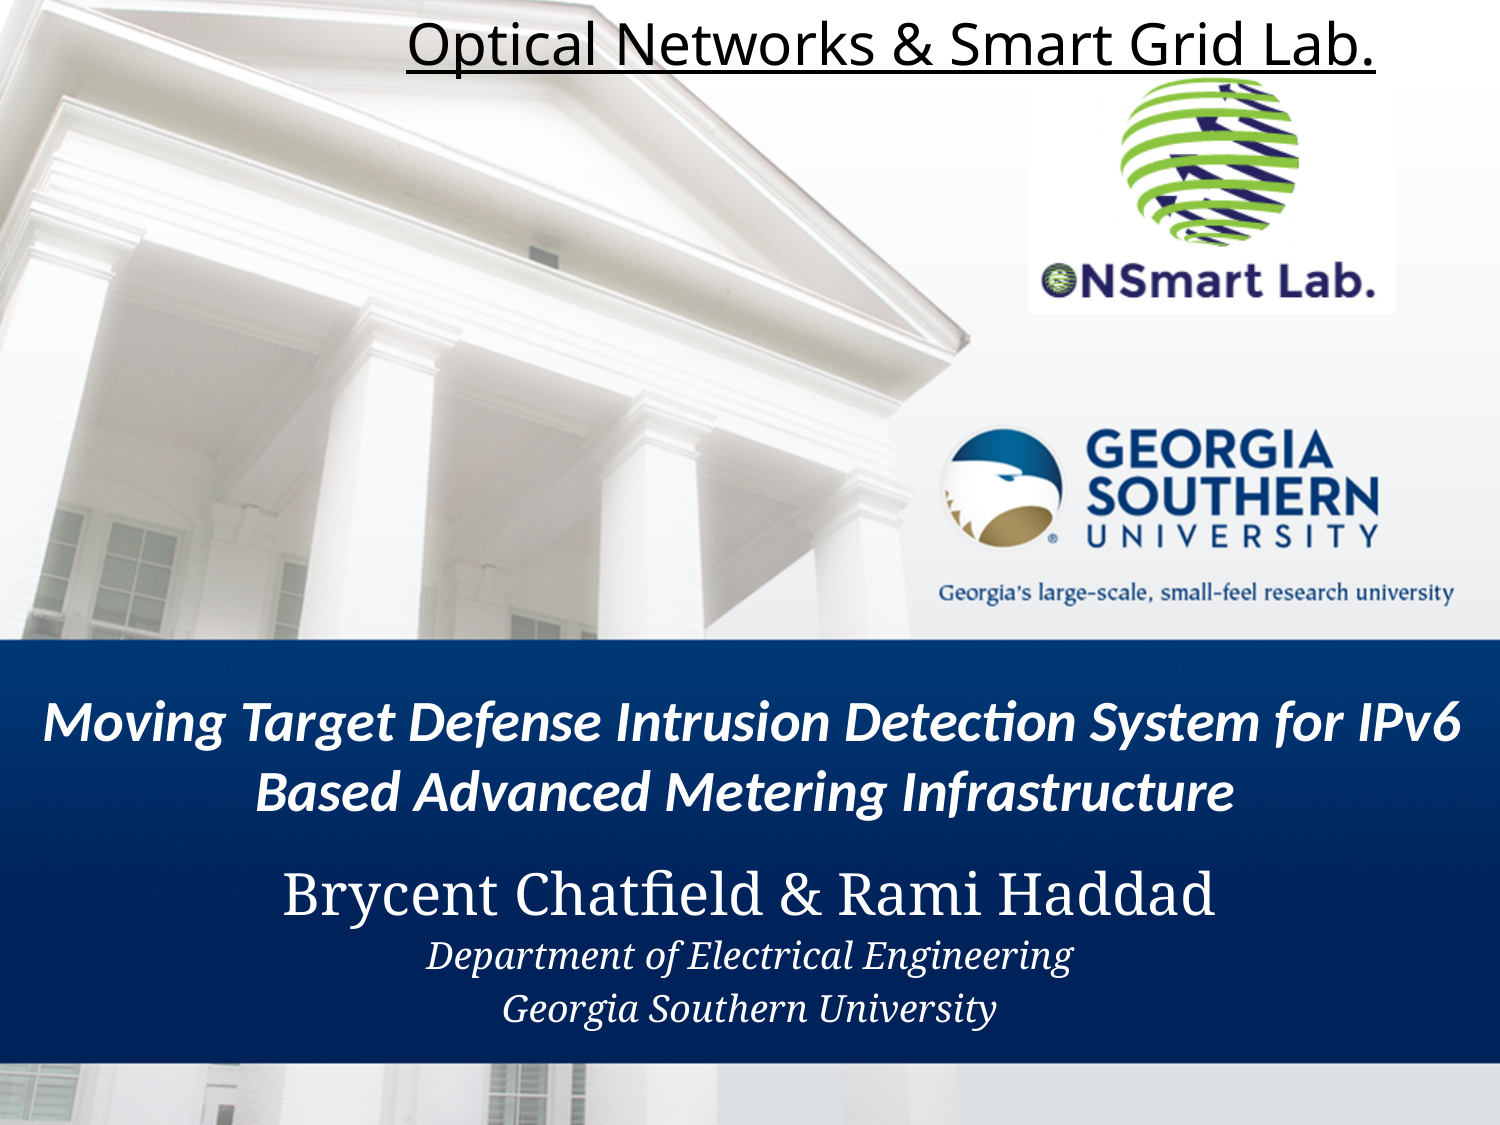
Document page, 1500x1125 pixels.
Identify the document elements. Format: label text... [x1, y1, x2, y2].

picture [0, 0, 1500, 1125]
text_box Brycent Chatfield & Rami Haddad [112, 849, 1388, 957]
title Moving Target Defense Intrusion Detection System for IPv6 Based Advanced Metering Infrastructure [4, 662, 1500, 844]
text_box Optical Networks & Smart Grid Lab. [391, 0, 1391, 85]
text_box Department of Electrical Engineering Georgia Southern University [87, 924, 1413, 1059]
